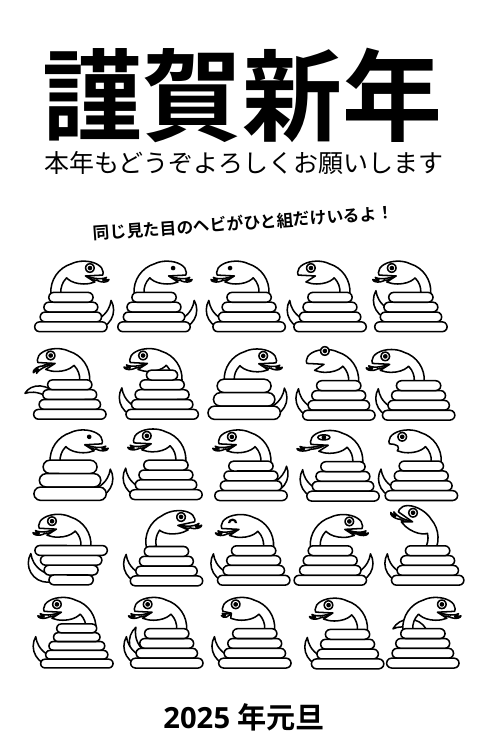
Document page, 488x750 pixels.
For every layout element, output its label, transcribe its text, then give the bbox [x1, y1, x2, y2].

text_box 同じ見た目のヘビがひと組だけいるよ！ [77, 193, 410, 252]
text_box 2025年元旦 [148, 692, 340, 743]
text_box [23, 260, 465, 670]
text_box 謹賀新年 [27, 26, 458, 162]
text_box 本年もどうぞよろしくお願いします [29, 140, 459, 185]
